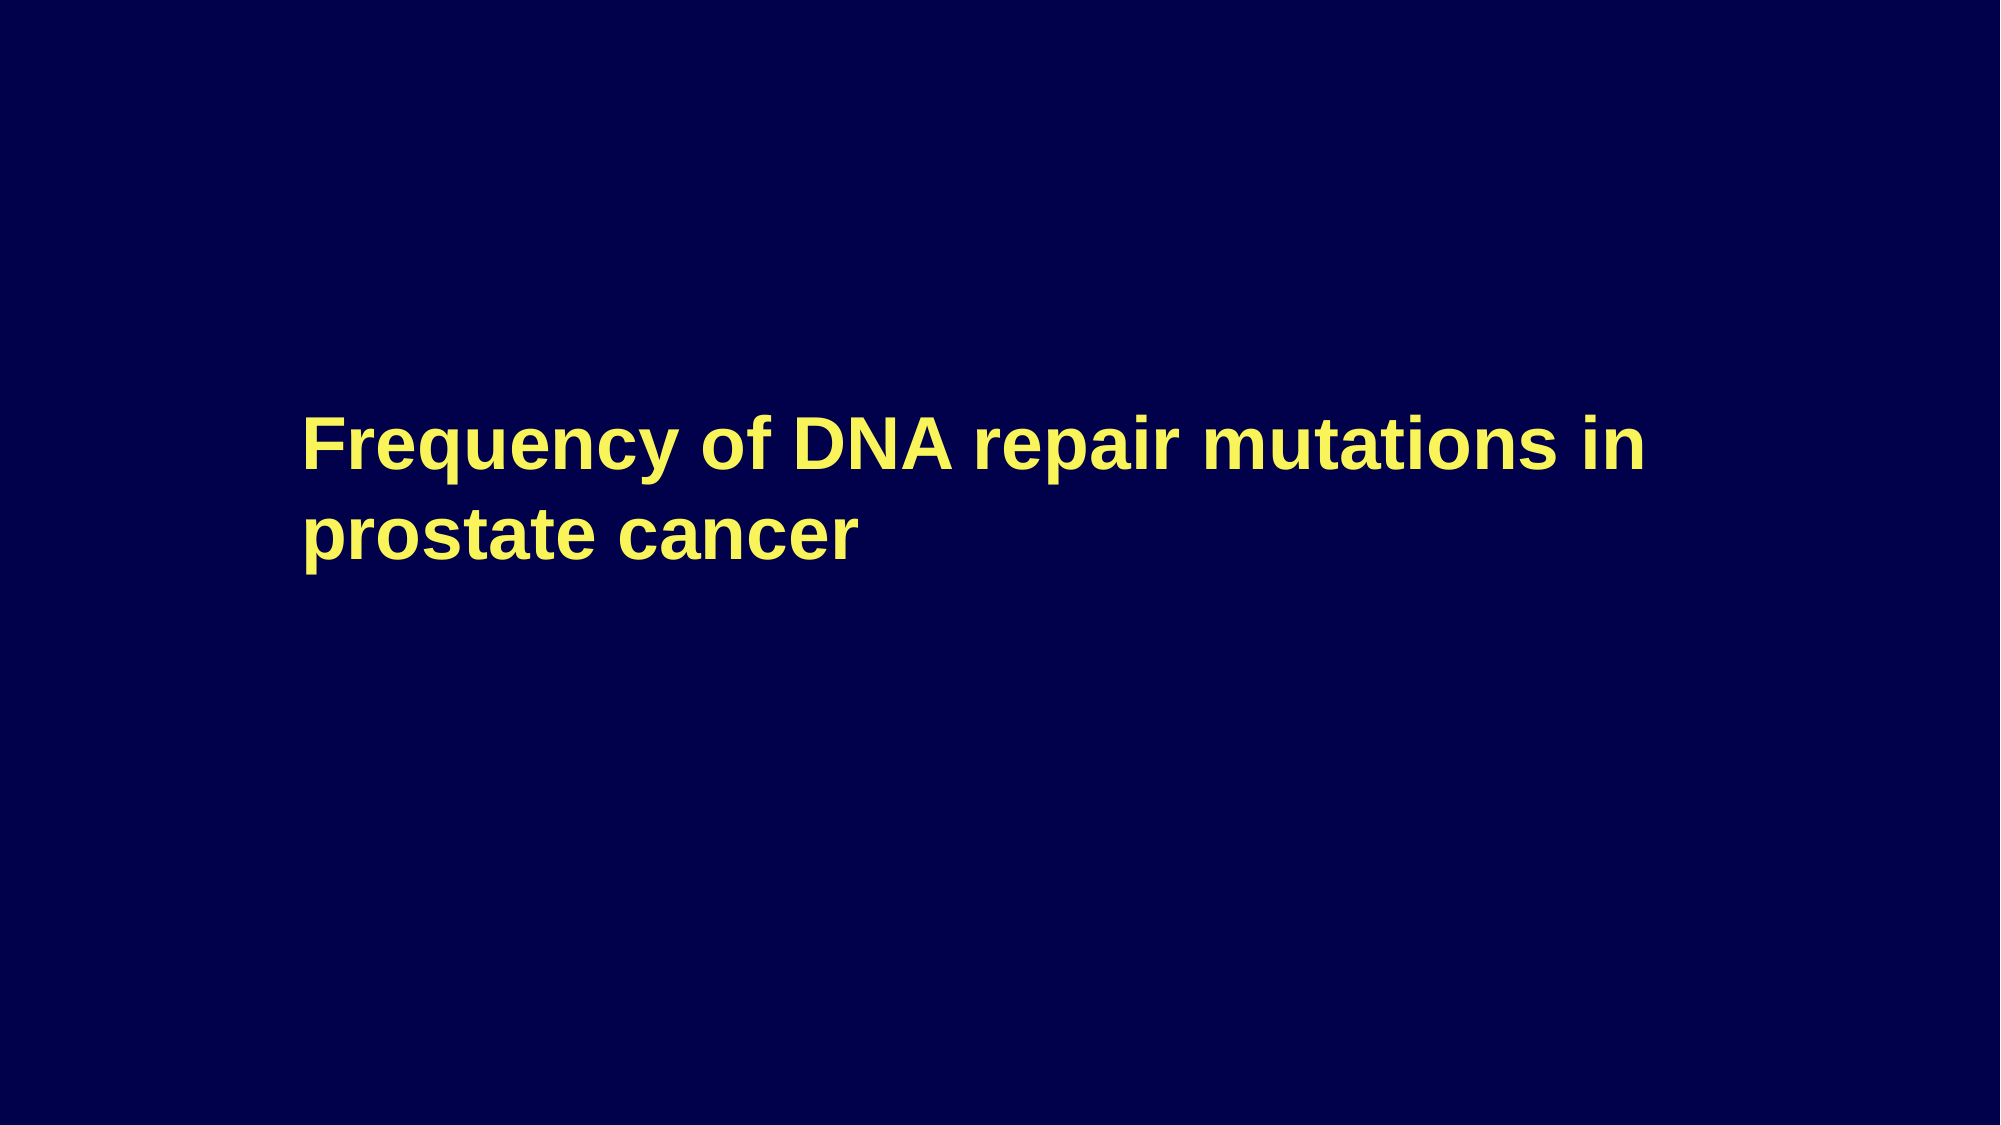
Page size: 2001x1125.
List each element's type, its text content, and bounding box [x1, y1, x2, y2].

title Frequency of DNA repair mutations in prostate cancer [285, 54, 1743, 916]
